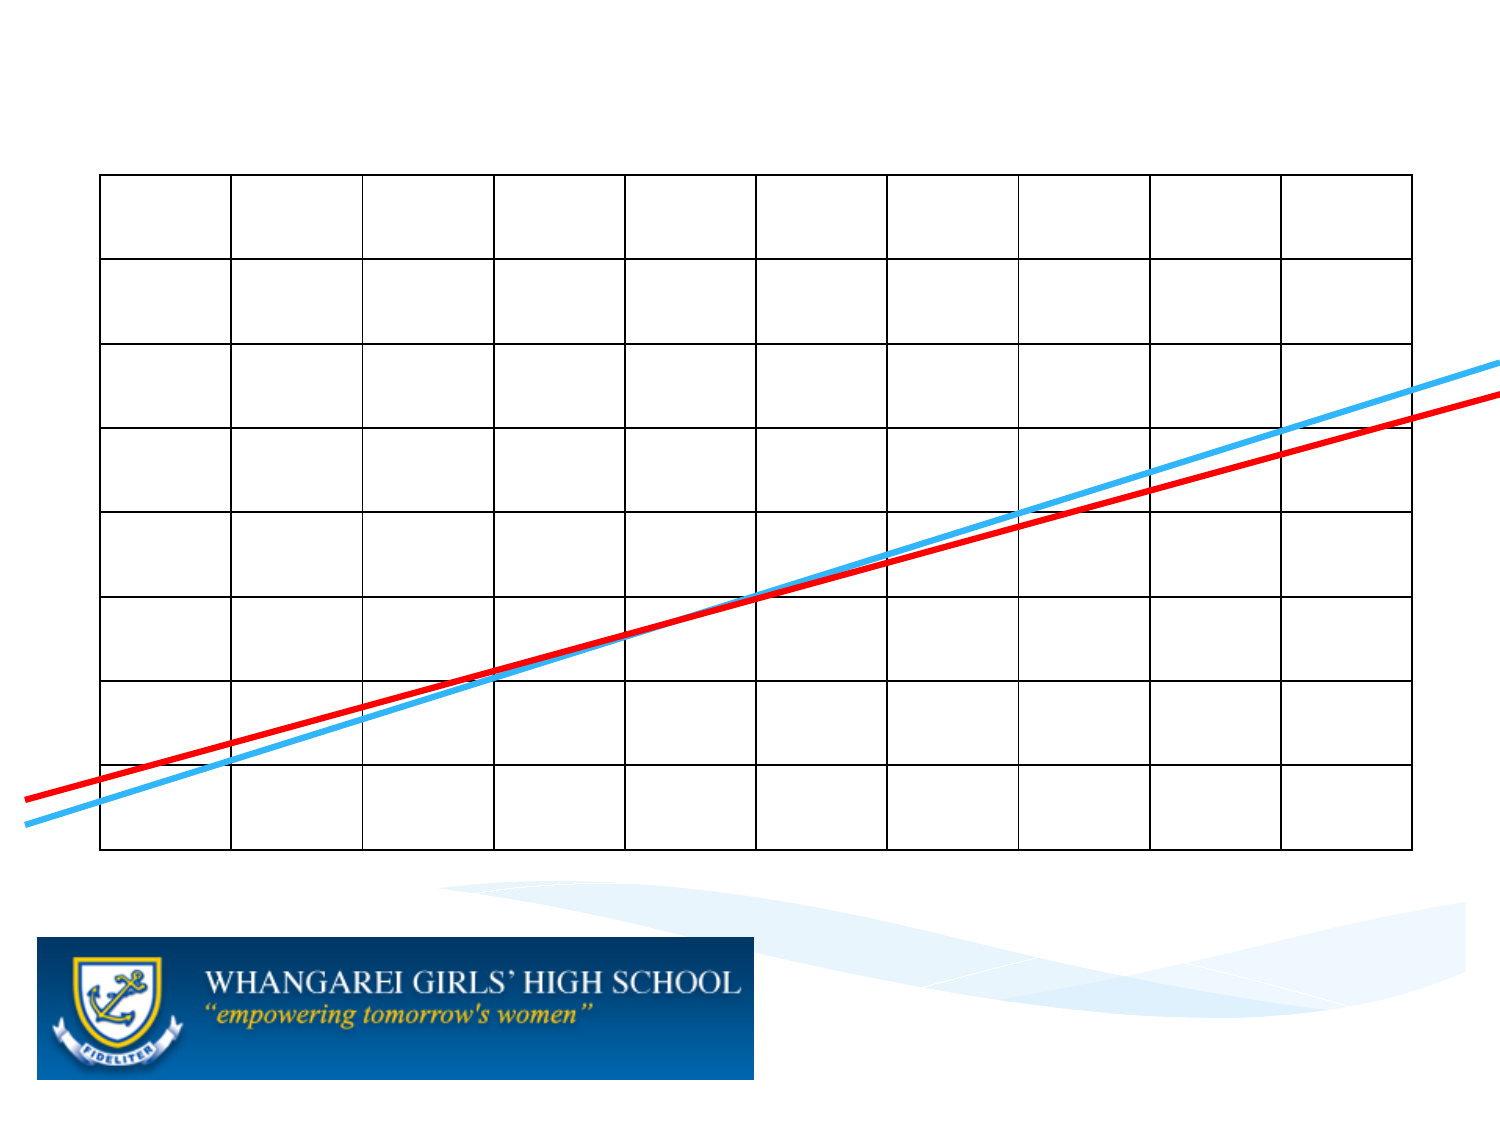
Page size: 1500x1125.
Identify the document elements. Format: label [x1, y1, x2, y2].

table_cell [626, 345, 755, 360]
table_cell [232, 345, 362, 360]
table_header [495, 176, 624, 258]
table_cell [1151, 260, 1280, 343]
table_cell [1019, 260, 1149, 343]
text_box [24, 362, 1500, 386]
table_header [363, 176, 493, 258]
table_cell [363, 260, 493, 343]
table_cell [101, 345, 230, 360]
table_header [232, 176, 362, 258]
table_cell [888, 345, 1018, 360]
table_cell [363, 836, 493, 849]
table_header [101, 176, 230, 258]
table_header [626, 176, 755, 258]
table_cell [757, 260, 886, 343]
table_cell [1151, 836, 1280, 849]
table_cell [757, 836, 886, 849]
table_cell [495, 260, 624, 343]
table_header [757, 176, 886, 258]
table_cell [626, 260, 755, 343]
text_box [24, 810, 1500, 826]
table_cell [495, 345, 624, 360]
table_cell [1282, 345, 1411, 360]
table_cell [363, 345, 493, 360]
table_cell [1019, 345, 1149, 360]
table_cell [1019, 836, 1149, 849]
table_cell [1282, 260, 1411, 343]
table_header [1151, 176, 1280, 258]
table_header [888, 176, 1018, 258]
table_cell [626, 836, 755, 849]
table_cell [495, 836, 624, 849]
table_cell [1282, 836, 1411, 849]
table_header [1282, 176, 1411, 258]
table_cell [232, 260, 362, 343]
text_box [24, 387, 1500, 801]
table_cell [101, 260, 230, 343]
table_cell [232, 836, 362, 849]
table_cell [101, 836, 230, 849]
table_cell [1151, 345, 1280, 360]
table_cell [888, 260, 1018, 343]
table_cell [757, 345, 886, 360]
table_header [1019, 176, 1149, 258]
table_cell [888, 836, 1018, 849]
picture [37, 937, 754, 1080]
